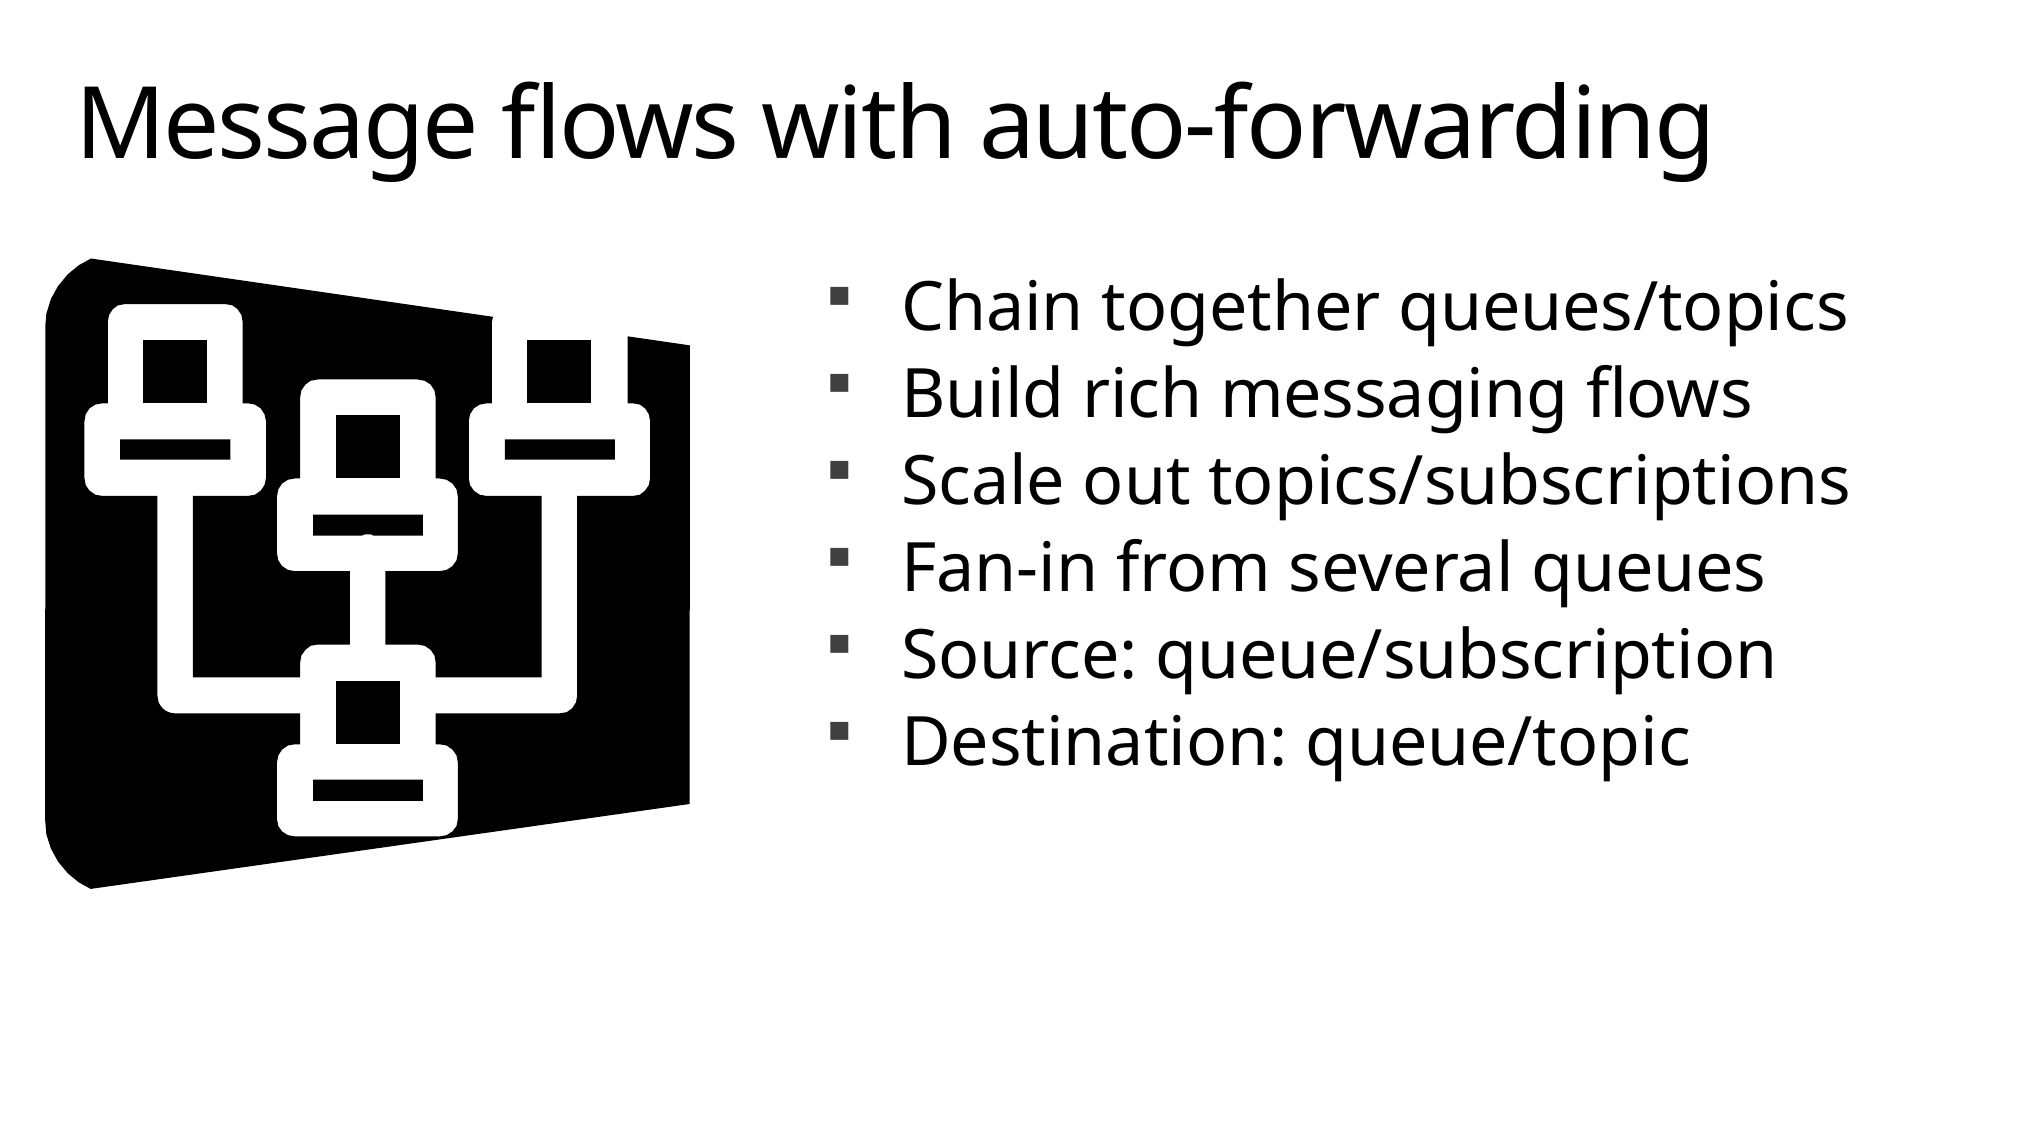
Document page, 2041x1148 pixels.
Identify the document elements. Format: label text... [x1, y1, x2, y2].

title Message flows with auto-forwarding [45, 48, 1996, 199]
picture [44, 251, 691, 896]
list Chain together queues/topics Build rich messaging flows Scale out topics/subscriptions Fan-in from several queues Source: queue/subscription Destination: queue/topic [795, 498, 1996, 649]
